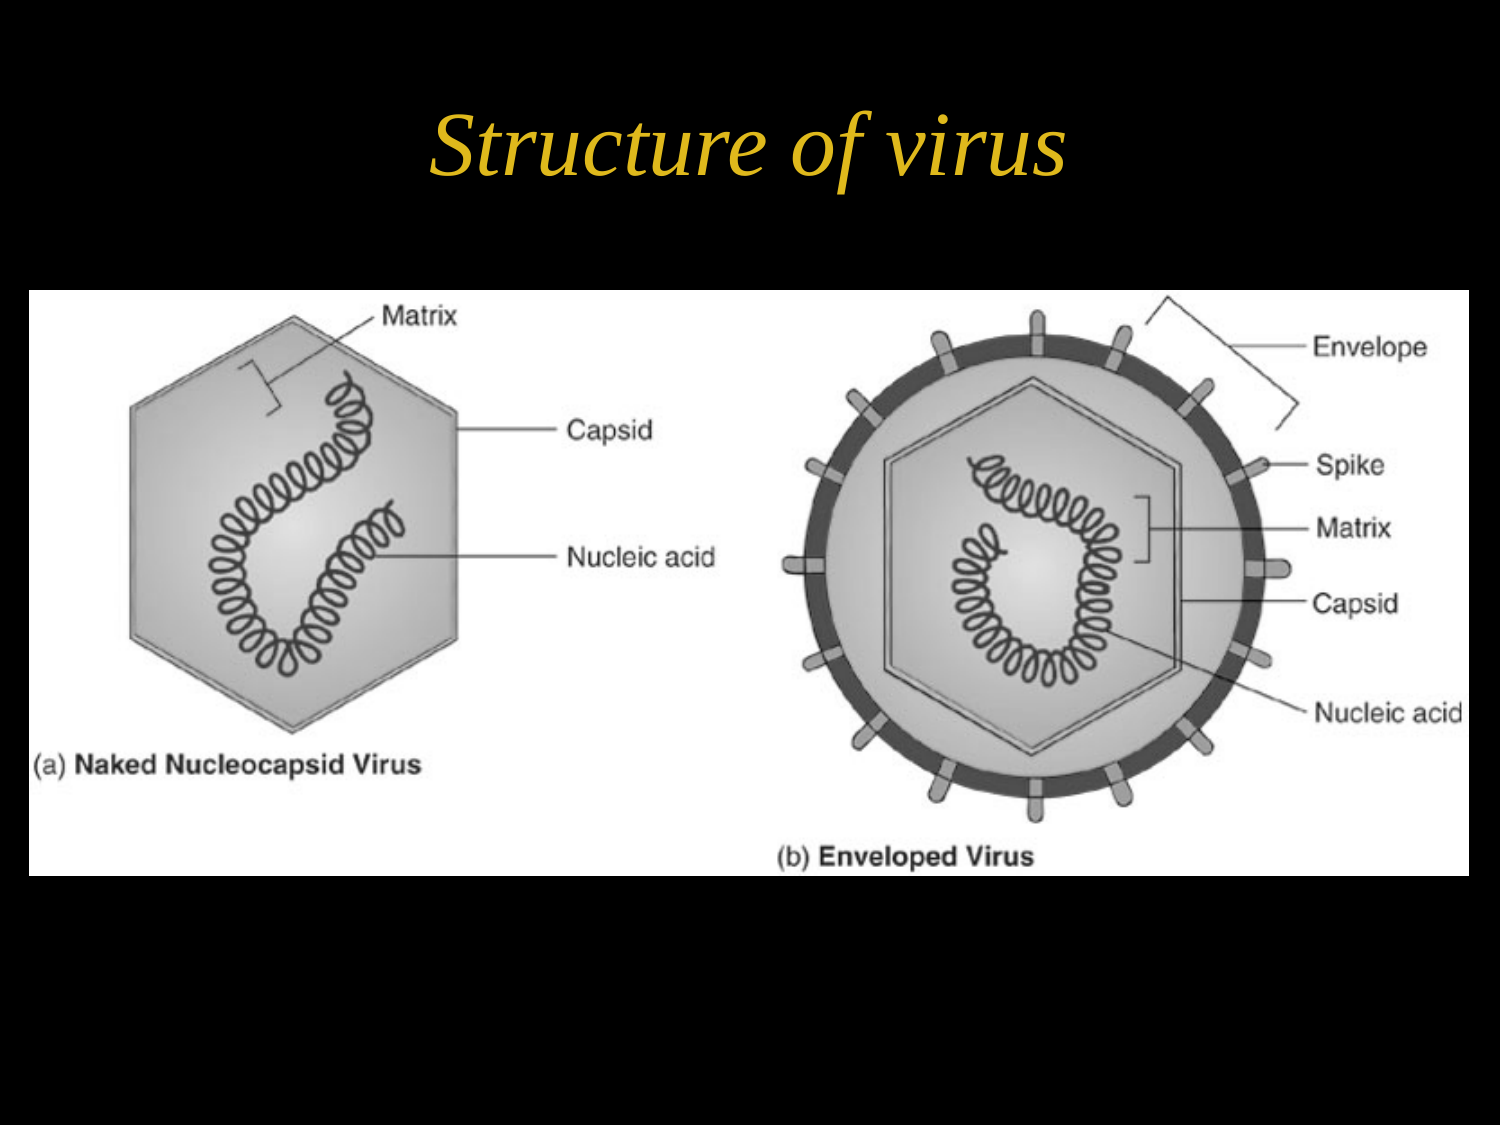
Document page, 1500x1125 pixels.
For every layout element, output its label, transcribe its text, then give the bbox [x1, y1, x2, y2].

title Structure of virus [75, 45, 1425, 233]
picture [29, 290, 1469, 876]
